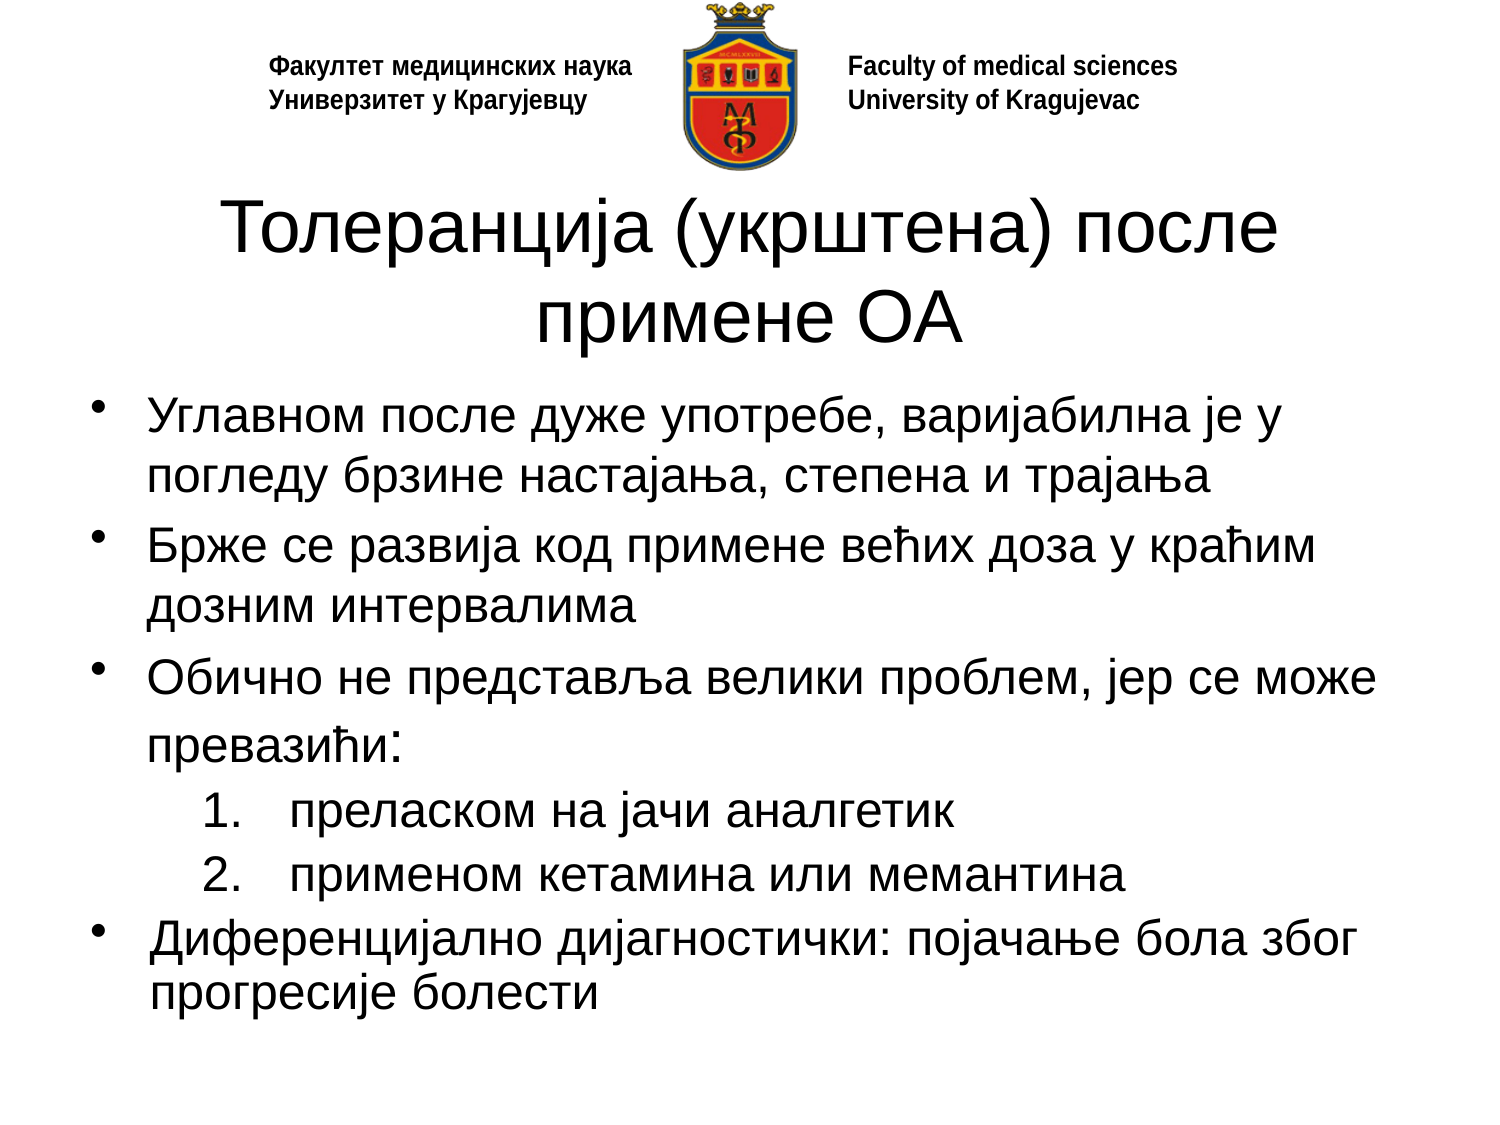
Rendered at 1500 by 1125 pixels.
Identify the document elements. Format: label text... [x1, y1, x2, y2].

list Углавном после дуже употребе, варијабилна је у погледу брзине настајања, степена и трајања Брже се развија код примене већих доза у краћим дозним интервалима Обично не представља велики проблем, јер се може превазићи: преласком на јачи аналгетик применом кетамина или мемантина Диференцијално дијагностички: појачање бола због прогресије болести [74, 374, 1426, 1118]
title Толеранција (укрштена) после примене ОА [74, 173, 1426, 362]
